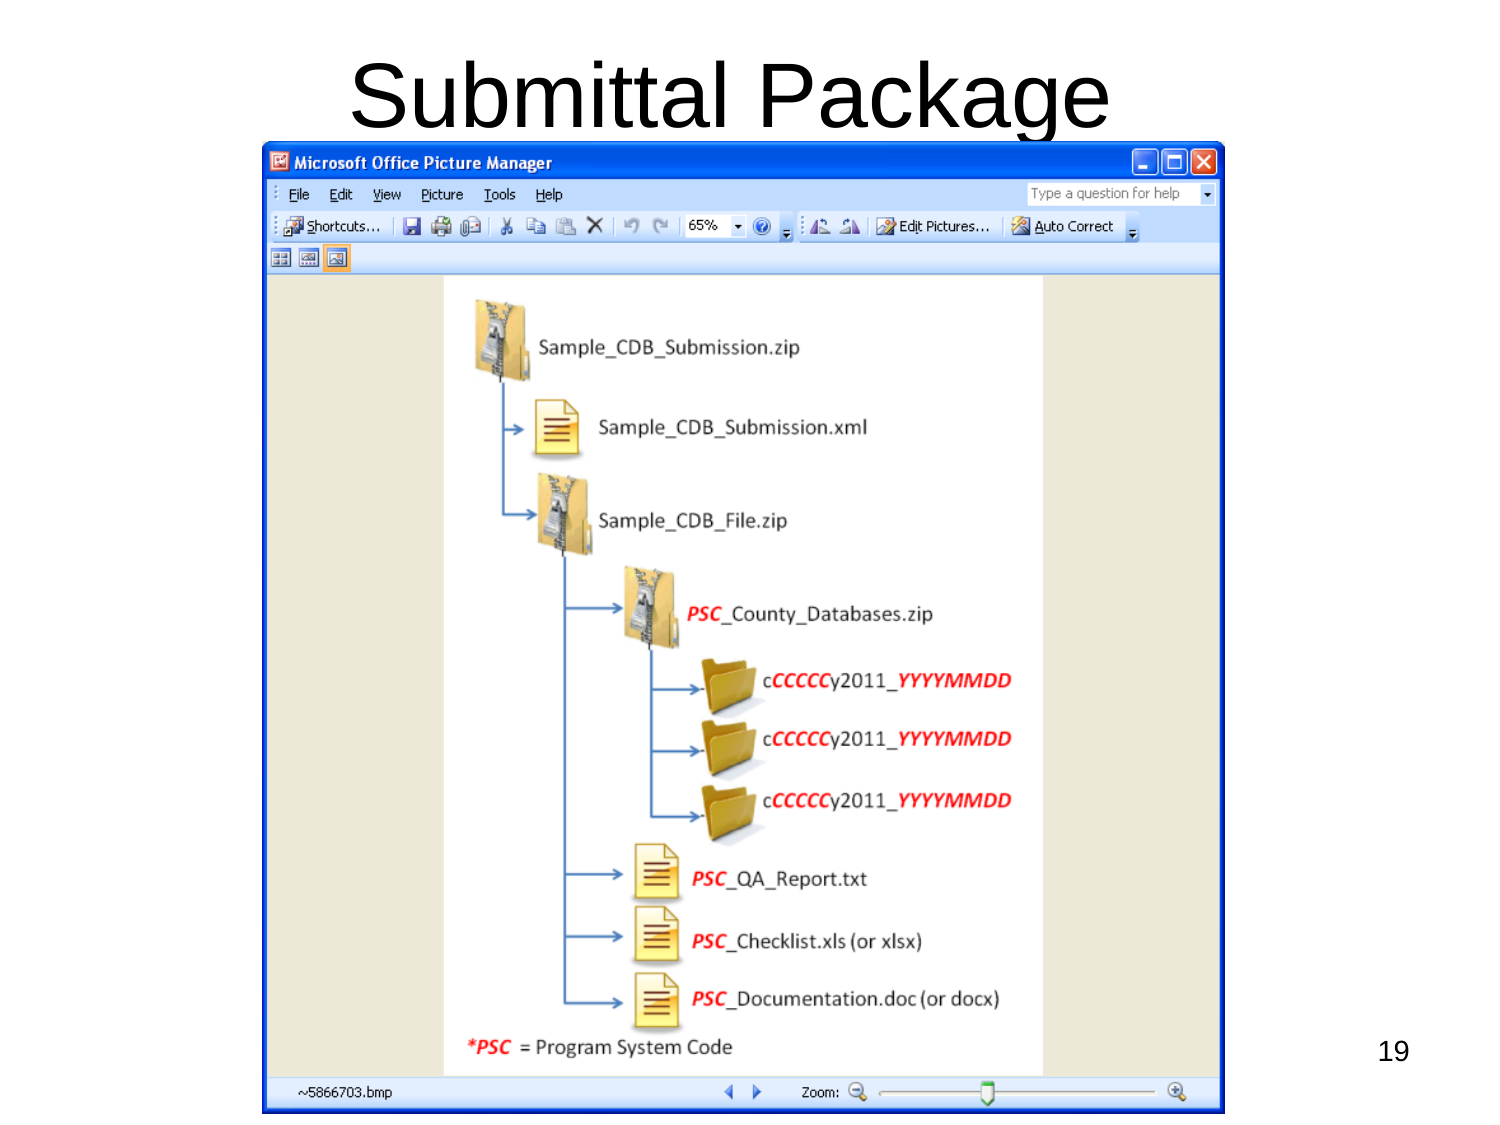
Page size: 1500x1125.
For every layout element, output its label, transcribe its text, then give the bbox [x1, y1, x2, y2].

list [262, 141, 1226, 1114]
title Submittal Package [74, 44, 1388, 138]
slide_number 19 [1229, 1024, 1426, 1103]
